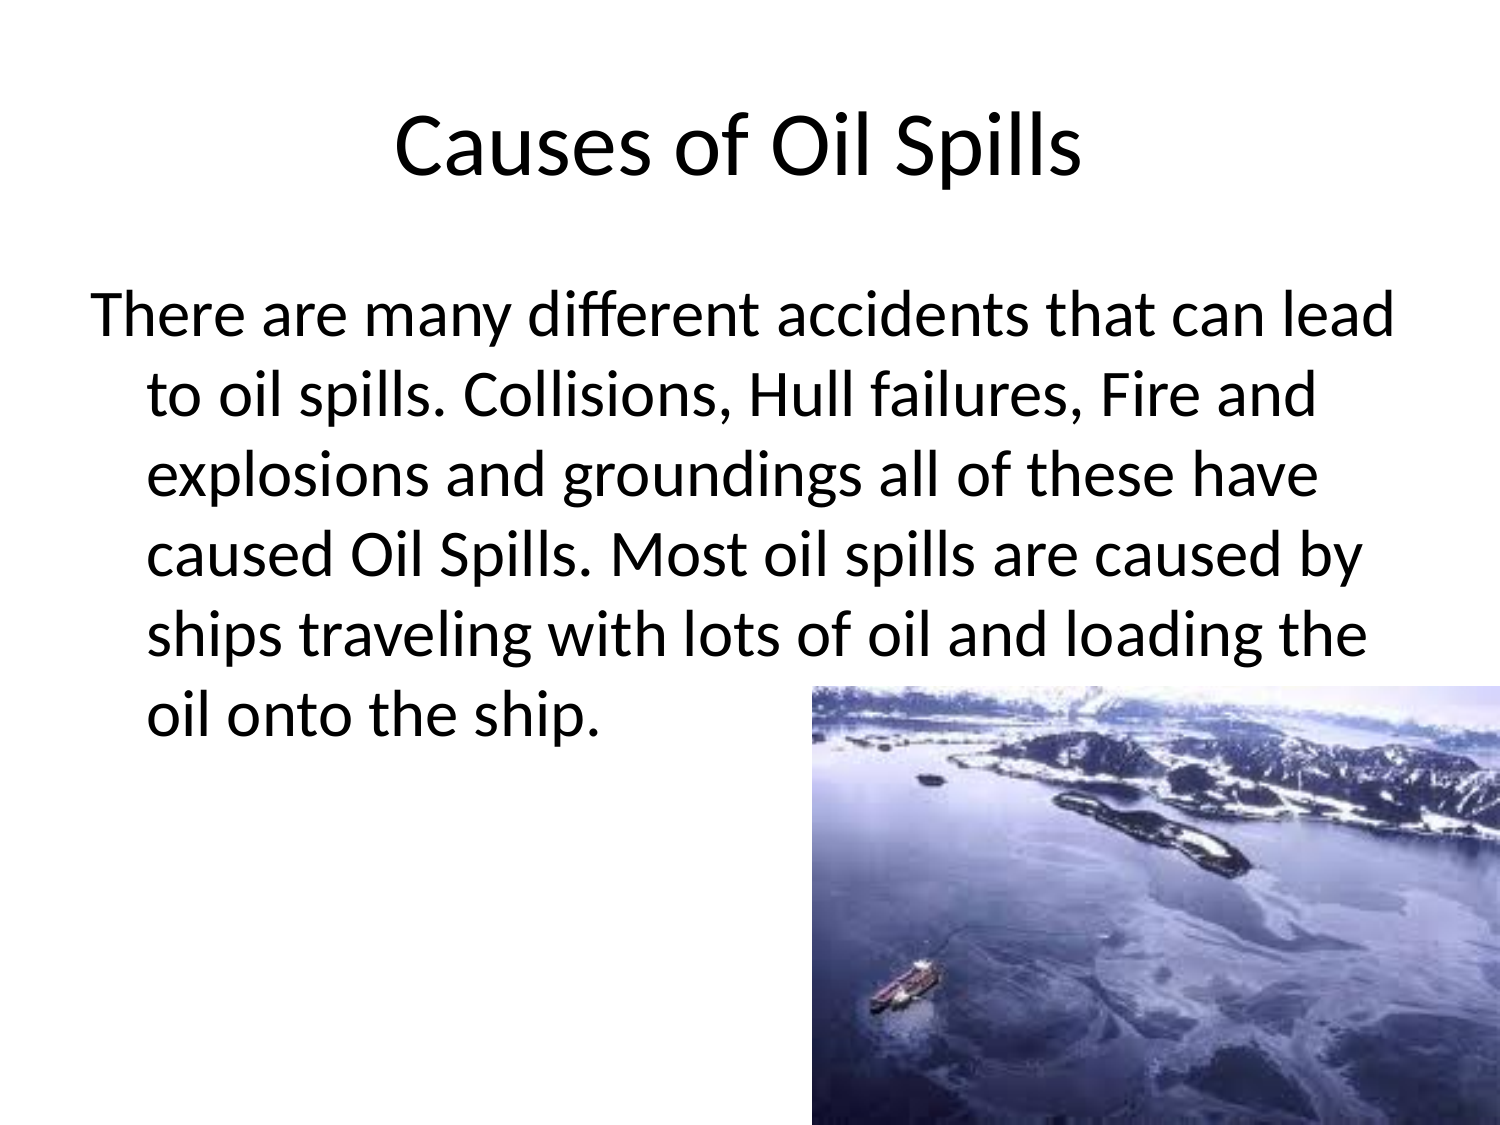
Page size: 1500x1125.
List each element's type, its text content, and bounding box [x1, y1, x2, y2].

picture [812, 686, 1500, 1125]
title Causes of Oil Spills [75, 45, 1425, 233]
list There are many different accidents that can lead to oil spills. Collisions, Hull failures, Fire and explosions and groundings all of these have caused Oil Spills. Most oil spills are caused by ships traveling with lots of oil and loading the oil onto the ship. [75, 262, 1425, 1005]
